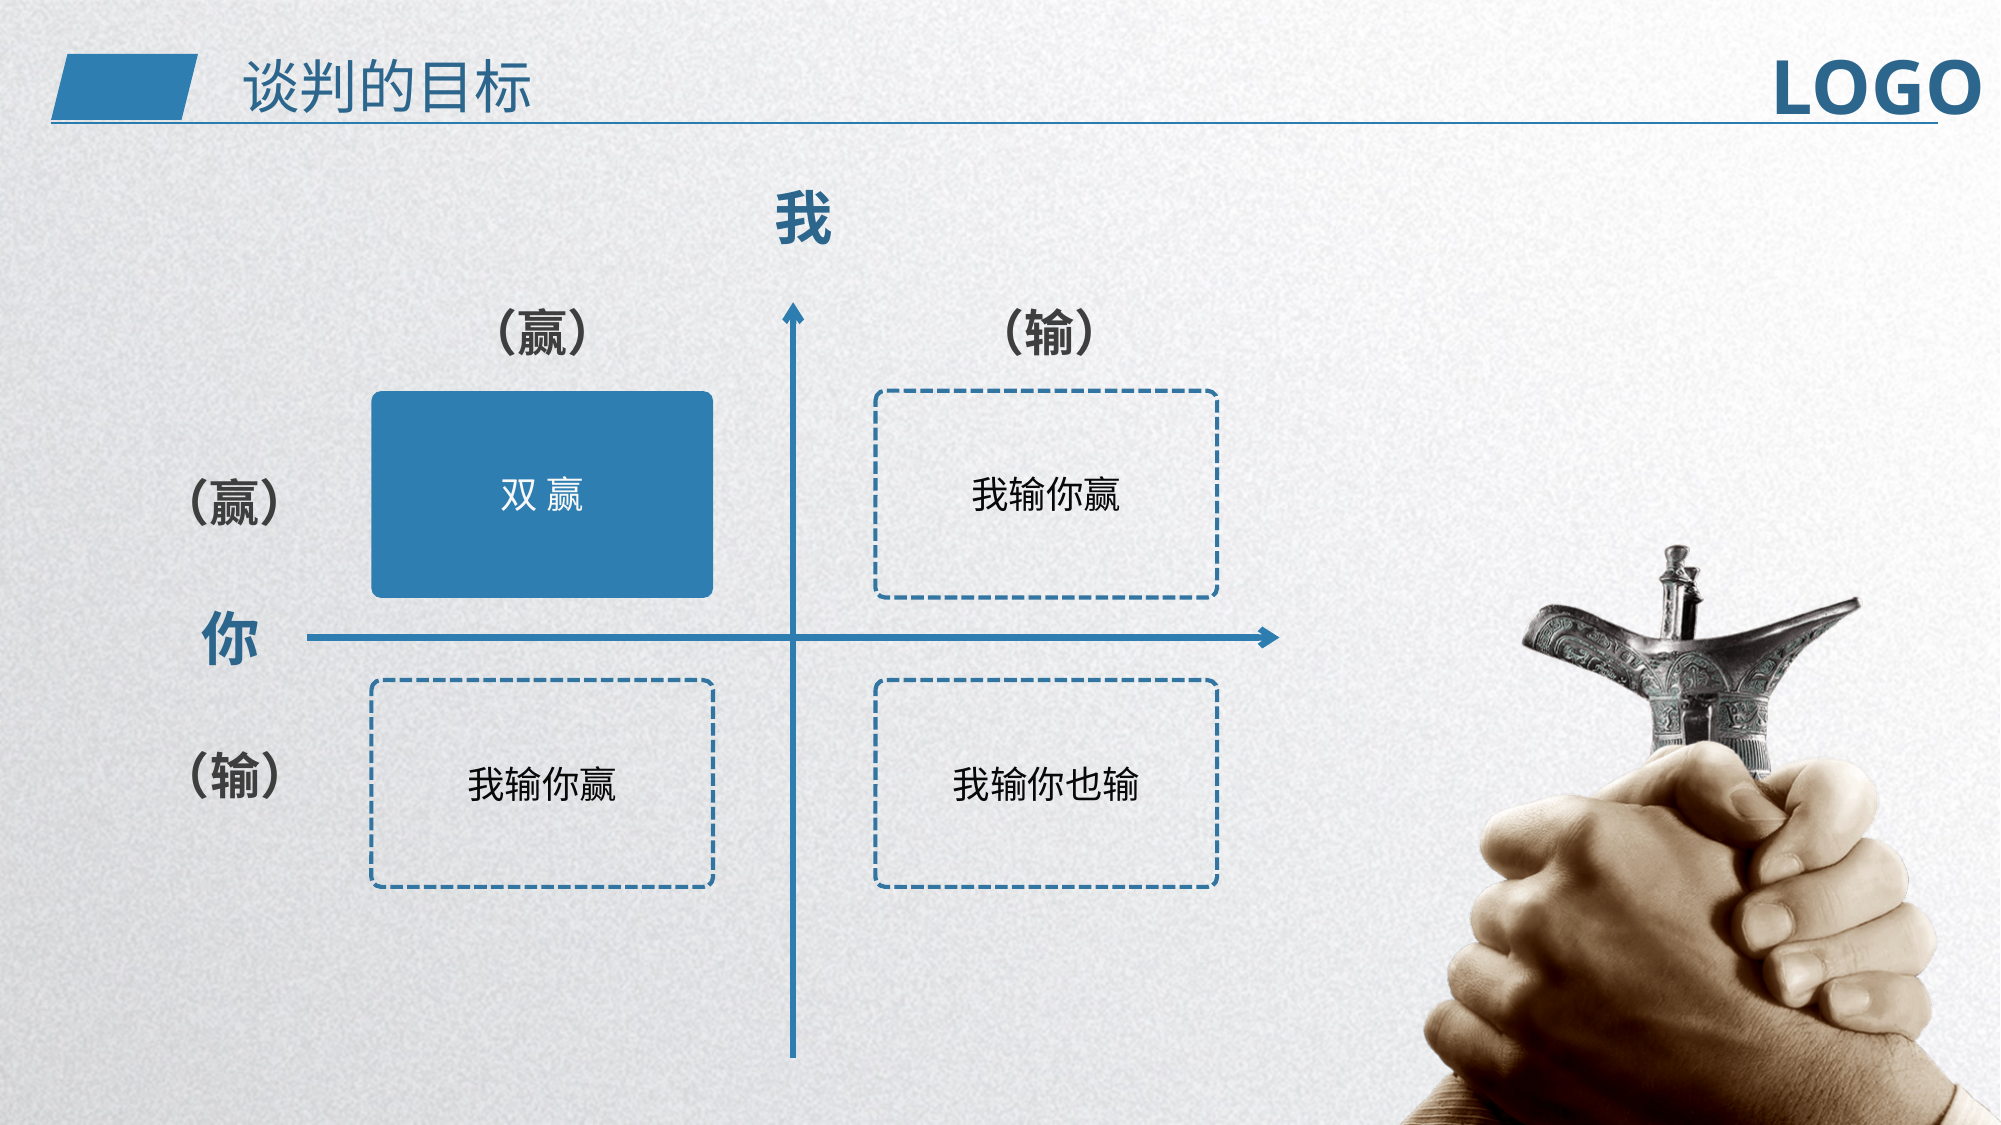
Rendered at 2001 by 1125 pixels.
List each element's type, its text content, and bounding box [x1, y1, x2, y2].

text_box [875, 390, 1218, 598]
text_box 你 [158, 594, 304, 679]
text_box （赢） [452, 294, 633, 369]
text_box 谈判的目标 [226, 43, 548, 128]
text_box （输） [145, 737, 325, 812]
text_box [875, 679, 1218, 888]
picture [0, 0, 2001, 1125]
text_box （输） [959, 293, 1140, 369]
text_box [371, 390, 714, 599]
text_box （赢） [144, 463, 325, 539]
text_box 我 [731, 173, 876, 259]
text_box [371, 679, 714, 888]
